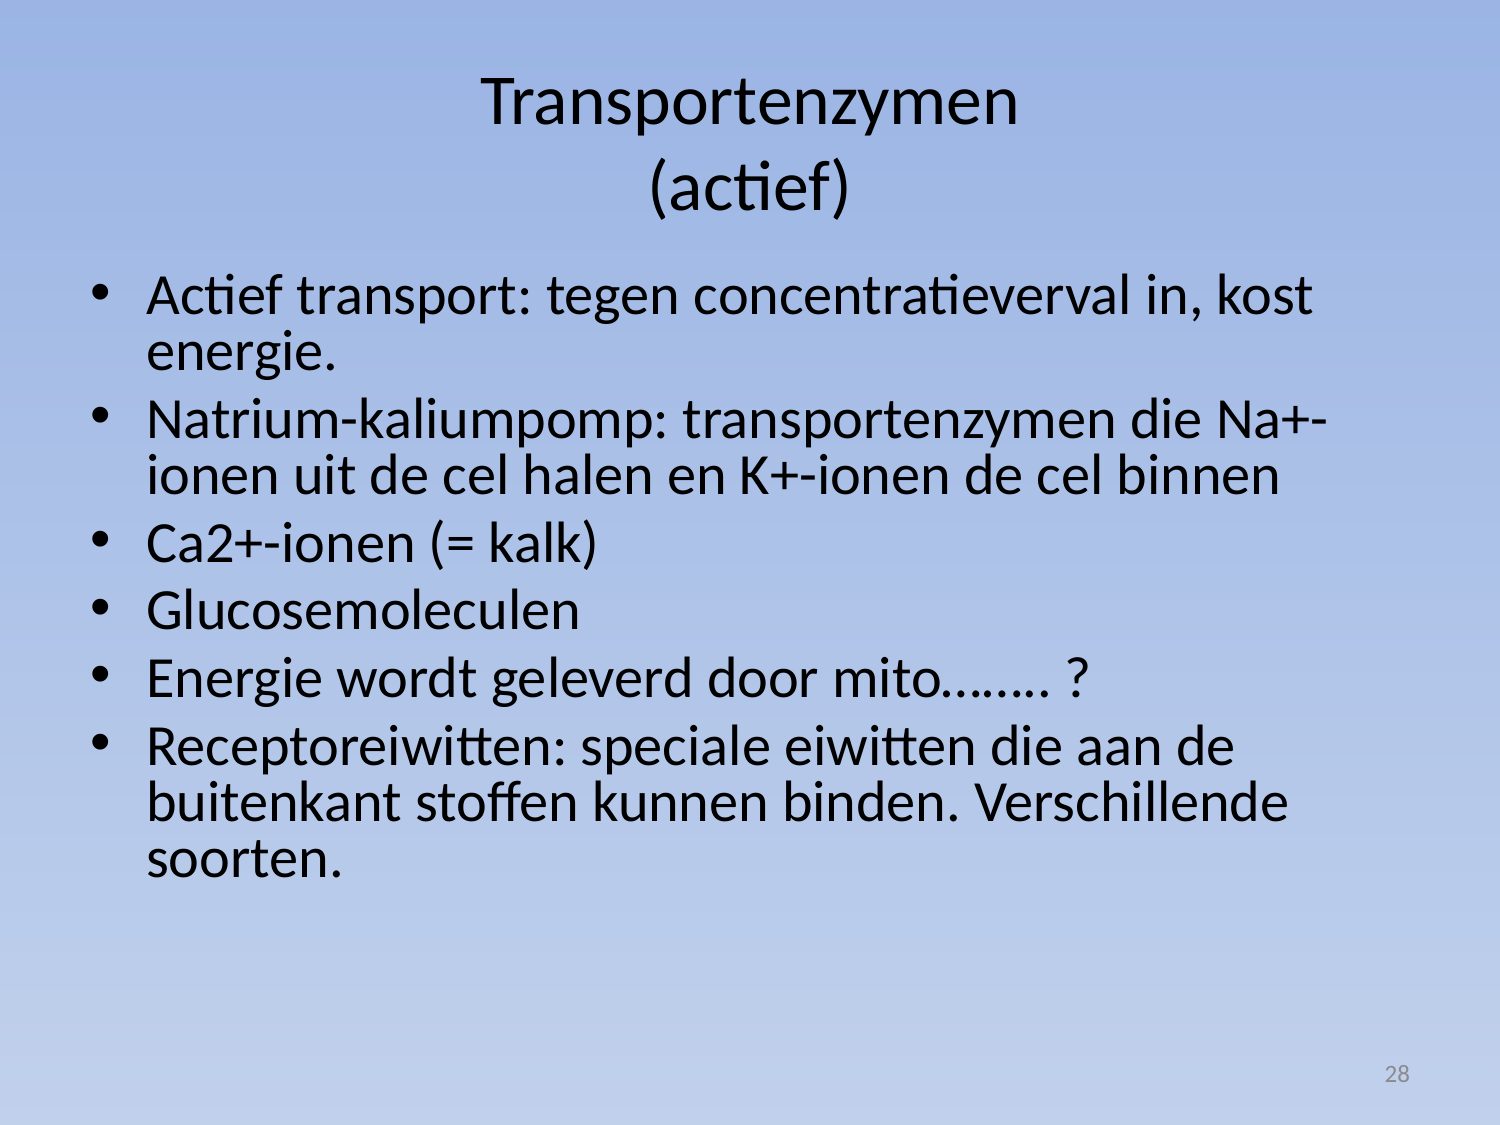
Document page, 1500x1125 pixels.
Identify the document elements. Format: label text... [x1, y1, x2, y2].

title Transportenzymen (actief) [75, 45, 1425, 233]
list Actief transport: tegen concentratieverval in, kost energie. Natrium-kaliumpomp: transportenzymen die Na+-ionen uit de cel halen en K+-ionen de cel binnen Ca2+-ionen (= kalk) Glucosemoleculen Energie wordt geleverd door mito…….. ? Receptoreiwitten: speciale eiwitten die aan de buitenkant stoffen kunnen binden. Verschillende soorten. [75, 262, 1425, 1005]
slide_number 28 [1074, 1042, 1425, 1103]
